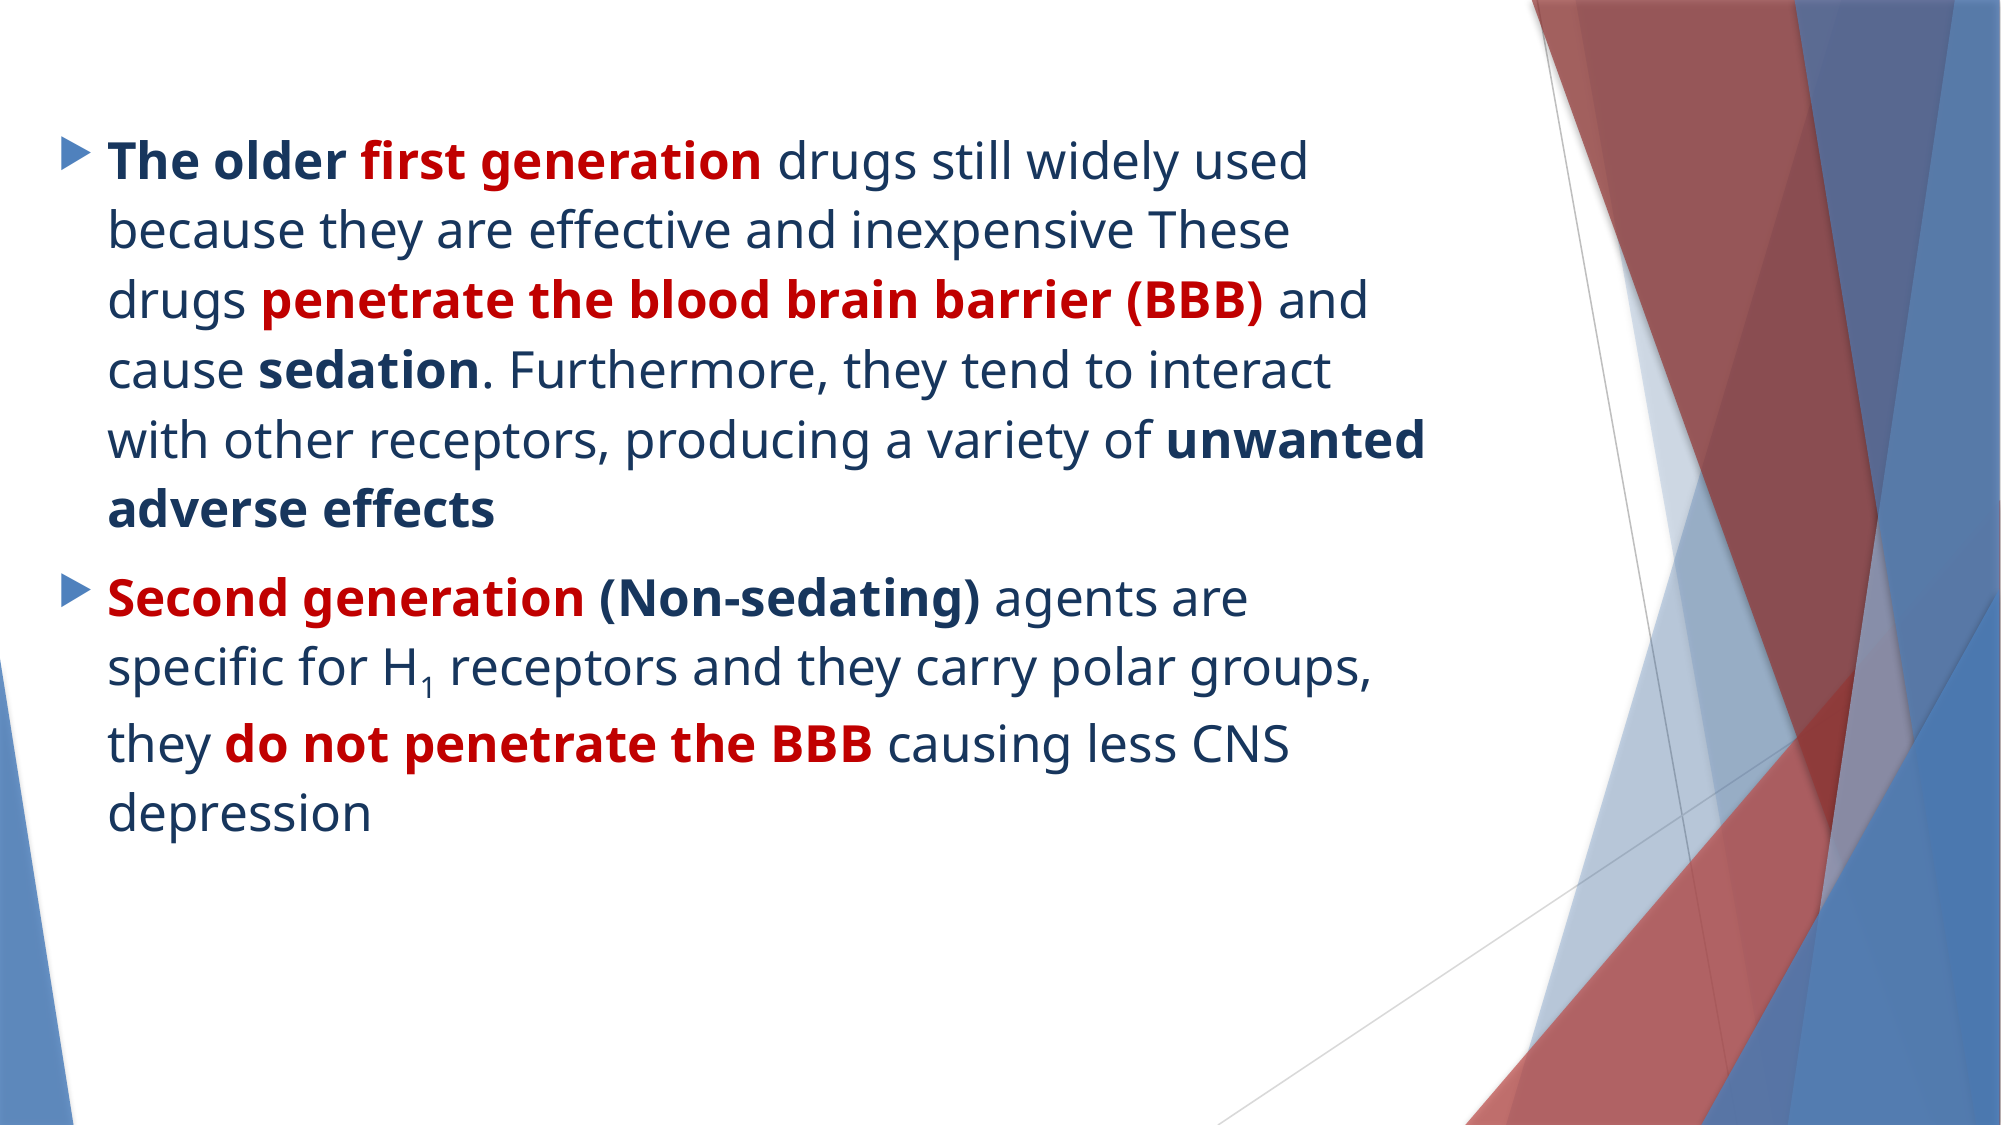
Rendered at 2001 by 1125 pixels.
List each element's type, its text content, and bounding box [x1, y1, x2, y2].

list The older first generation drugs still widely used because they are effective and inexpensive These drugs penetrate the blood brain barrier (BBB) and cause sedation. Furthermore, they tend to interact with other receptors, producing a variety of unwanted adverse effects Second generation (Non-sedating) agents are specific for H1 receptors and they carry polar groups, they do not penetrate the BBB causing less CNS depression [42, 38, 1453, 861]
